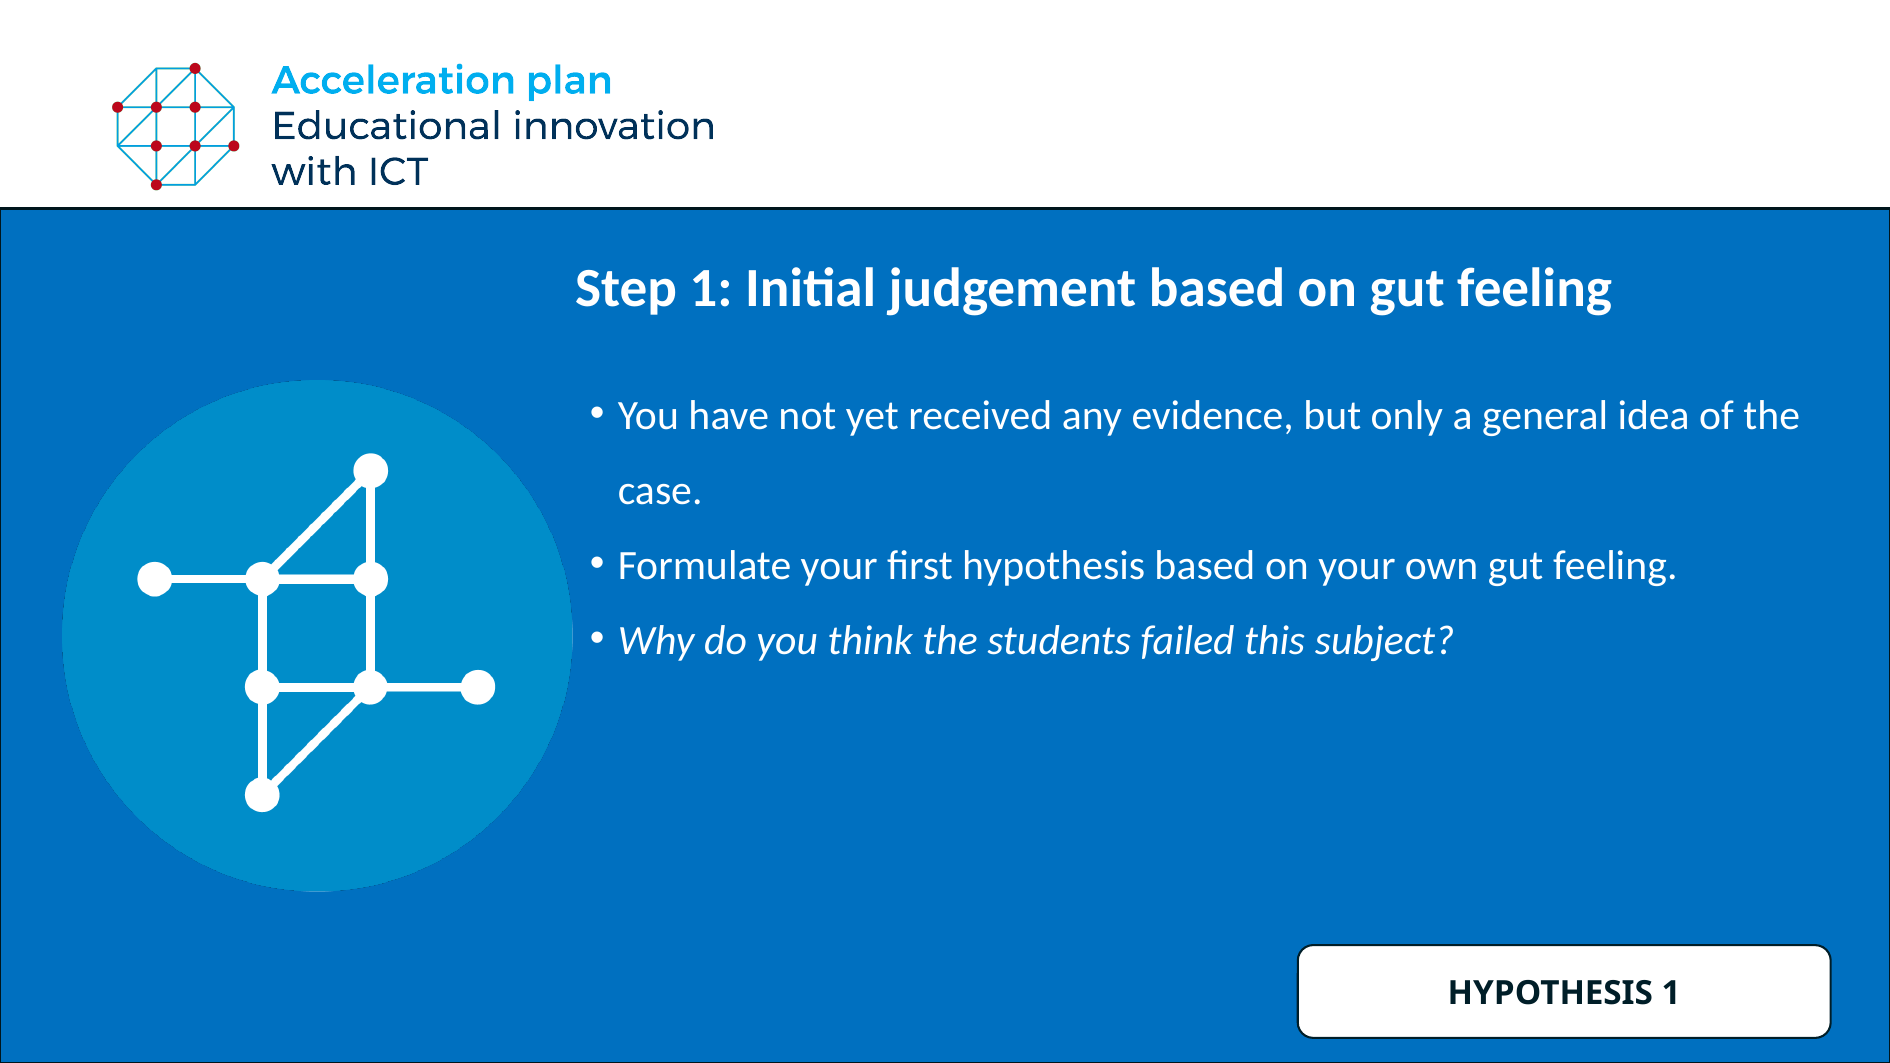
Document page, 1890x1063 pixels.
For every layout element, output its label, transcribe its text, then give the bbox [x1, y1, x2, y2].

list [59, 377, 575, 894]
picture [111, 61, 240, 191]
text_box [0, 207, 1890, 1063]
text_box You have not yet received any evidence, but only a general idea of the case. Formulate your first hypothesis based on your own gut feeling. Why do you think the students failed this subject? [575, 355, 1831, 670]
picture [268, 0, 717, 188]
text_box HYPOTHESIS 1 [1296, 944, 1832, 1039]
title Step 1: Initial judgement based on gut feeling [575, 251, 1773, 313]
